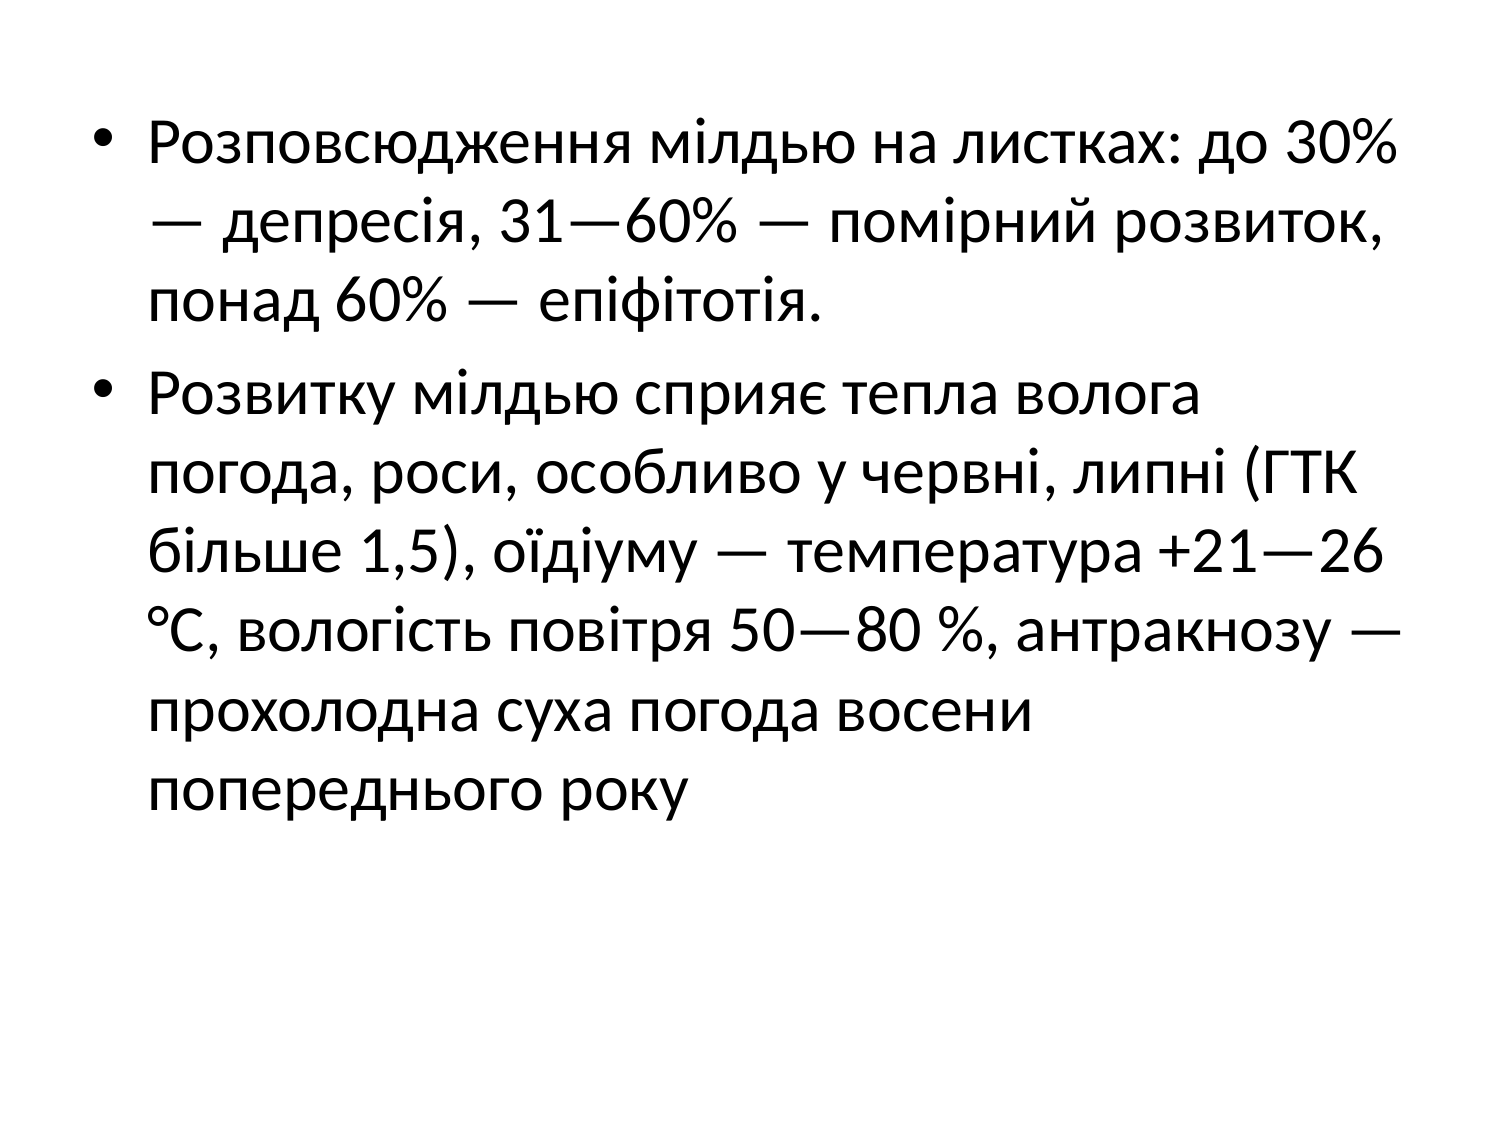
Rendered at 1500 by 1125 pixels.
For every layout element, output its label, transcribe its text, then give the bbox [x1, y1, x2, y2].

list Розповсюдження мілдью на листках: до 30% — депресія, 31—60% — помірний розвиток, понад 60% — епіфітотія. Розвитку мілдью сприяє тепла волога погода, роси, особливо у червні, липні (ГТК більше 1,5), оїдіуму — температура +21—26 °С, вологість повітря 50—80 %, антракнозу —прохолодна суха погода восени попереднього року [76, 90, 1427, 833]
